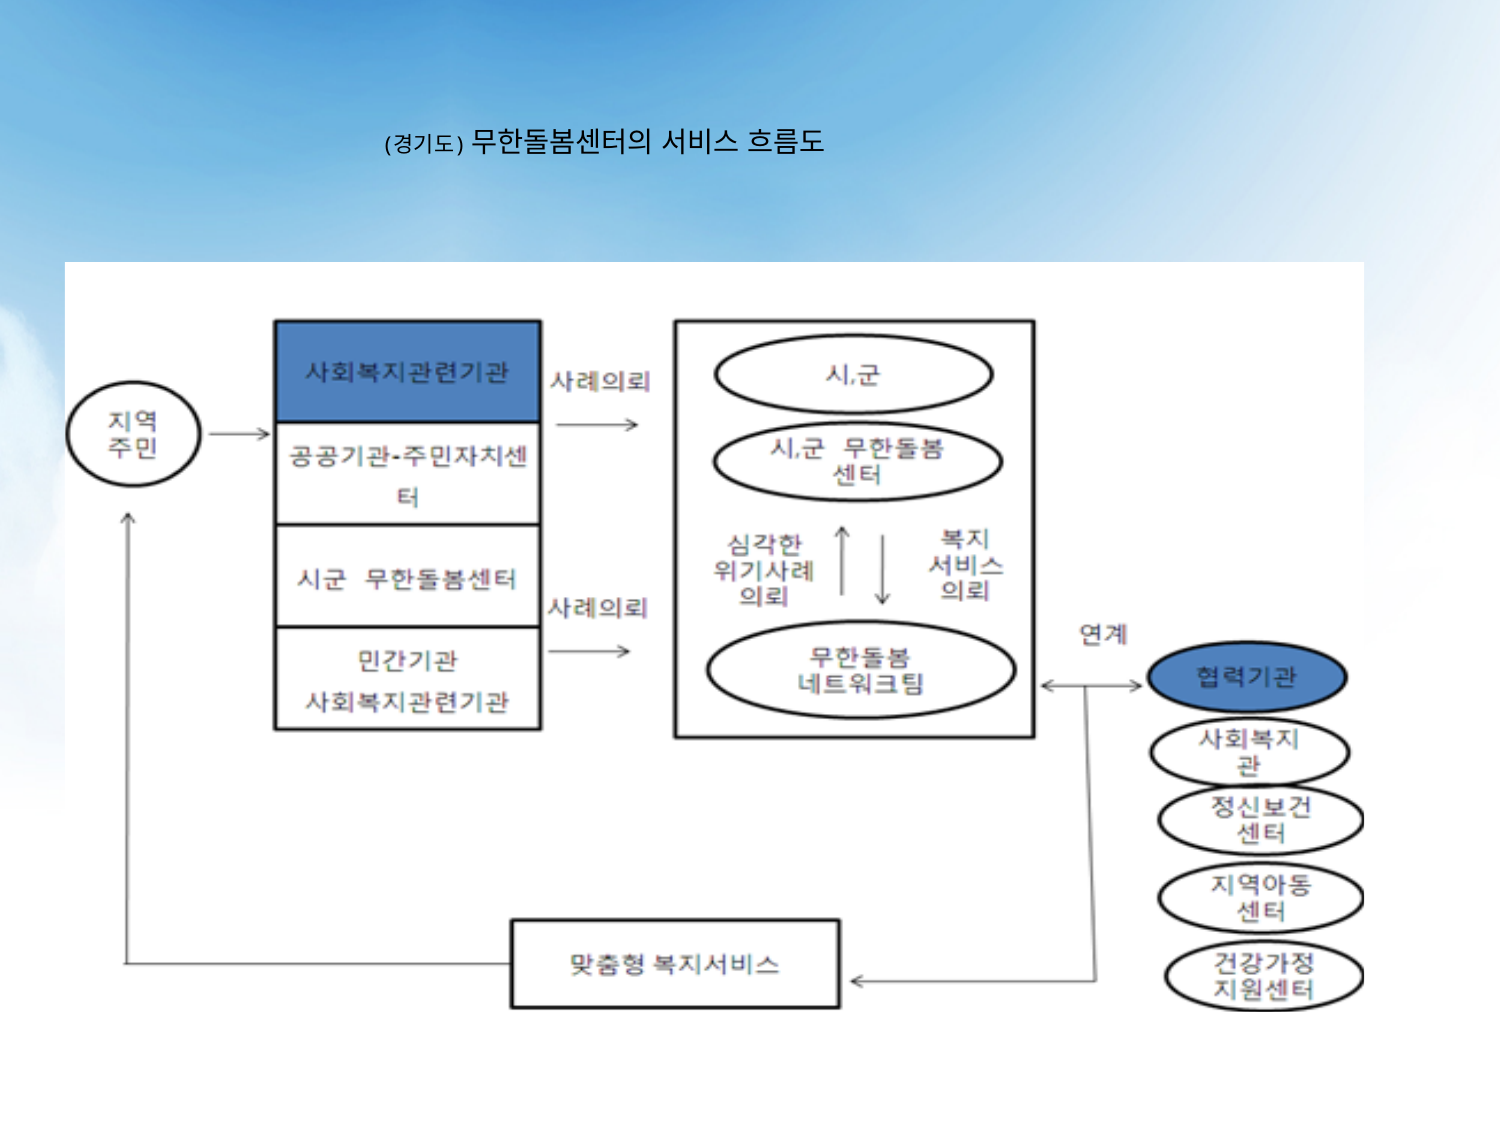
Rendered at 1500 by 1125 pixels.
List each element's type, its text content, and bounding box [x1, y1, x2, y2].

picture [0, 0, 1500, 1012]
title (경기도) 무한돌봄센터의 서비스 흐름도 [58, 90, 1152, 200]
